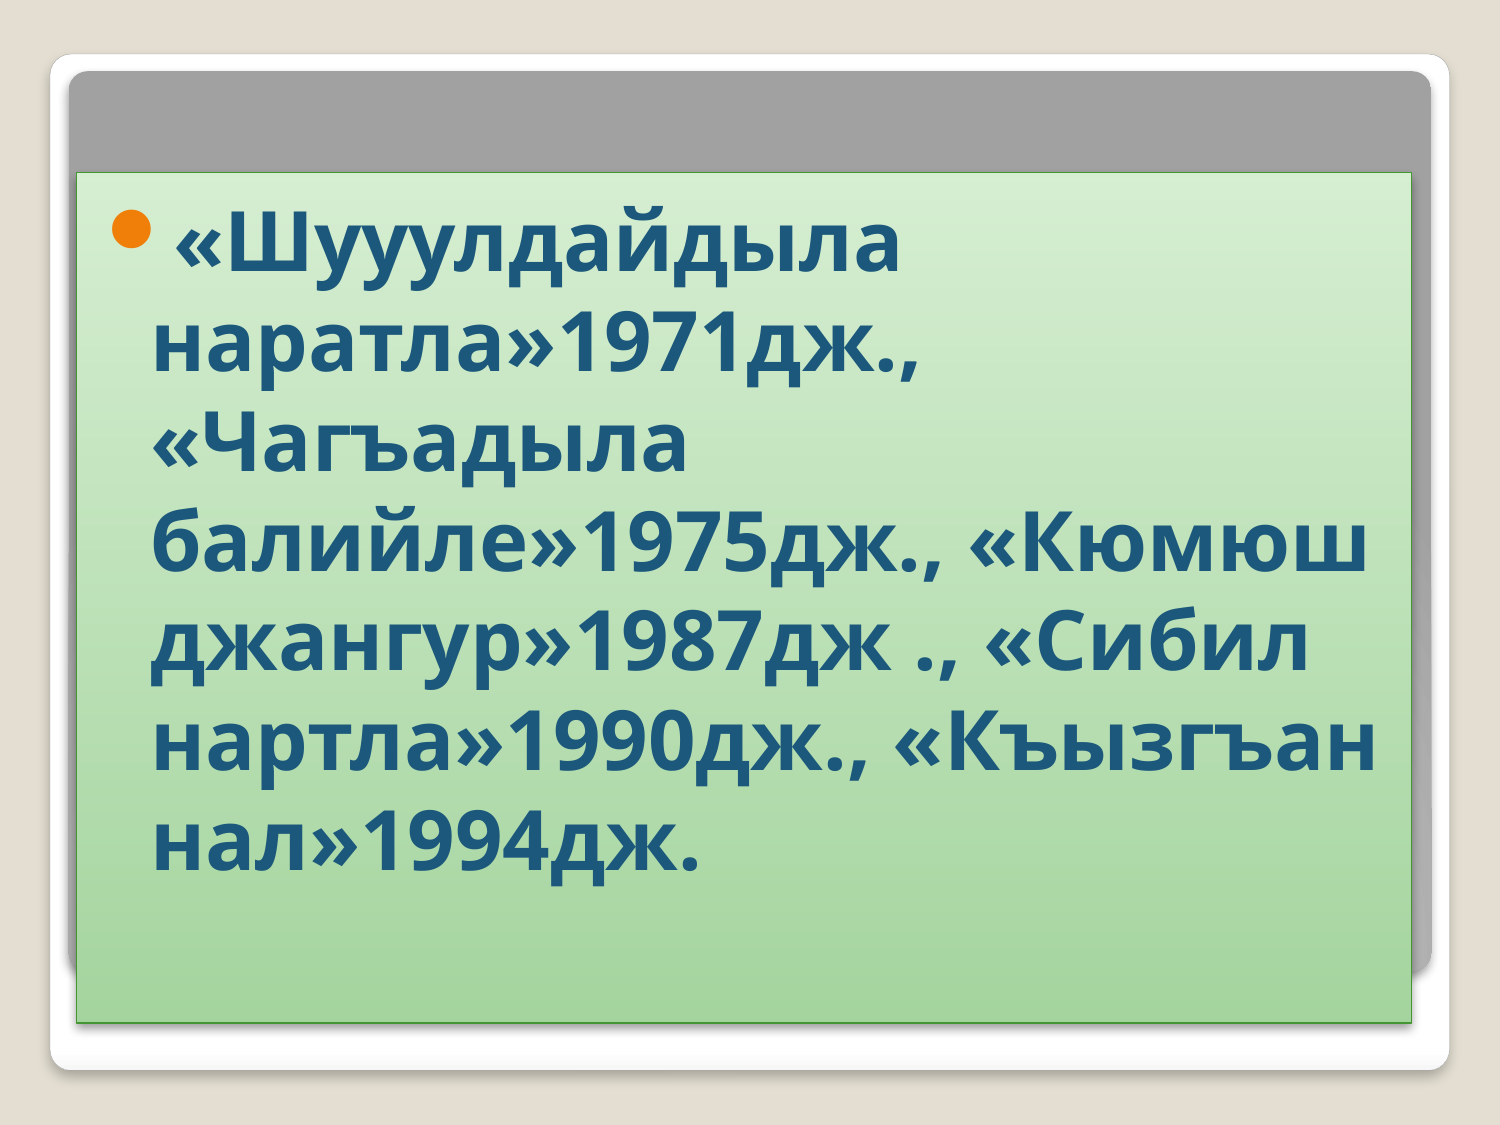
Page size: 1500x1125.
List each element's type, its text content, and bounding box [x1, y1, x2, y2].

list «Шууулдайдыла наратла»1971дж., «Чагъадыла балийле»1975дж., «Кюмюш джангур»1987дж ., «Сибил нартла»1990дж., «Къызгъан нал»1994дж. [76, 172, 1412, 1024]
